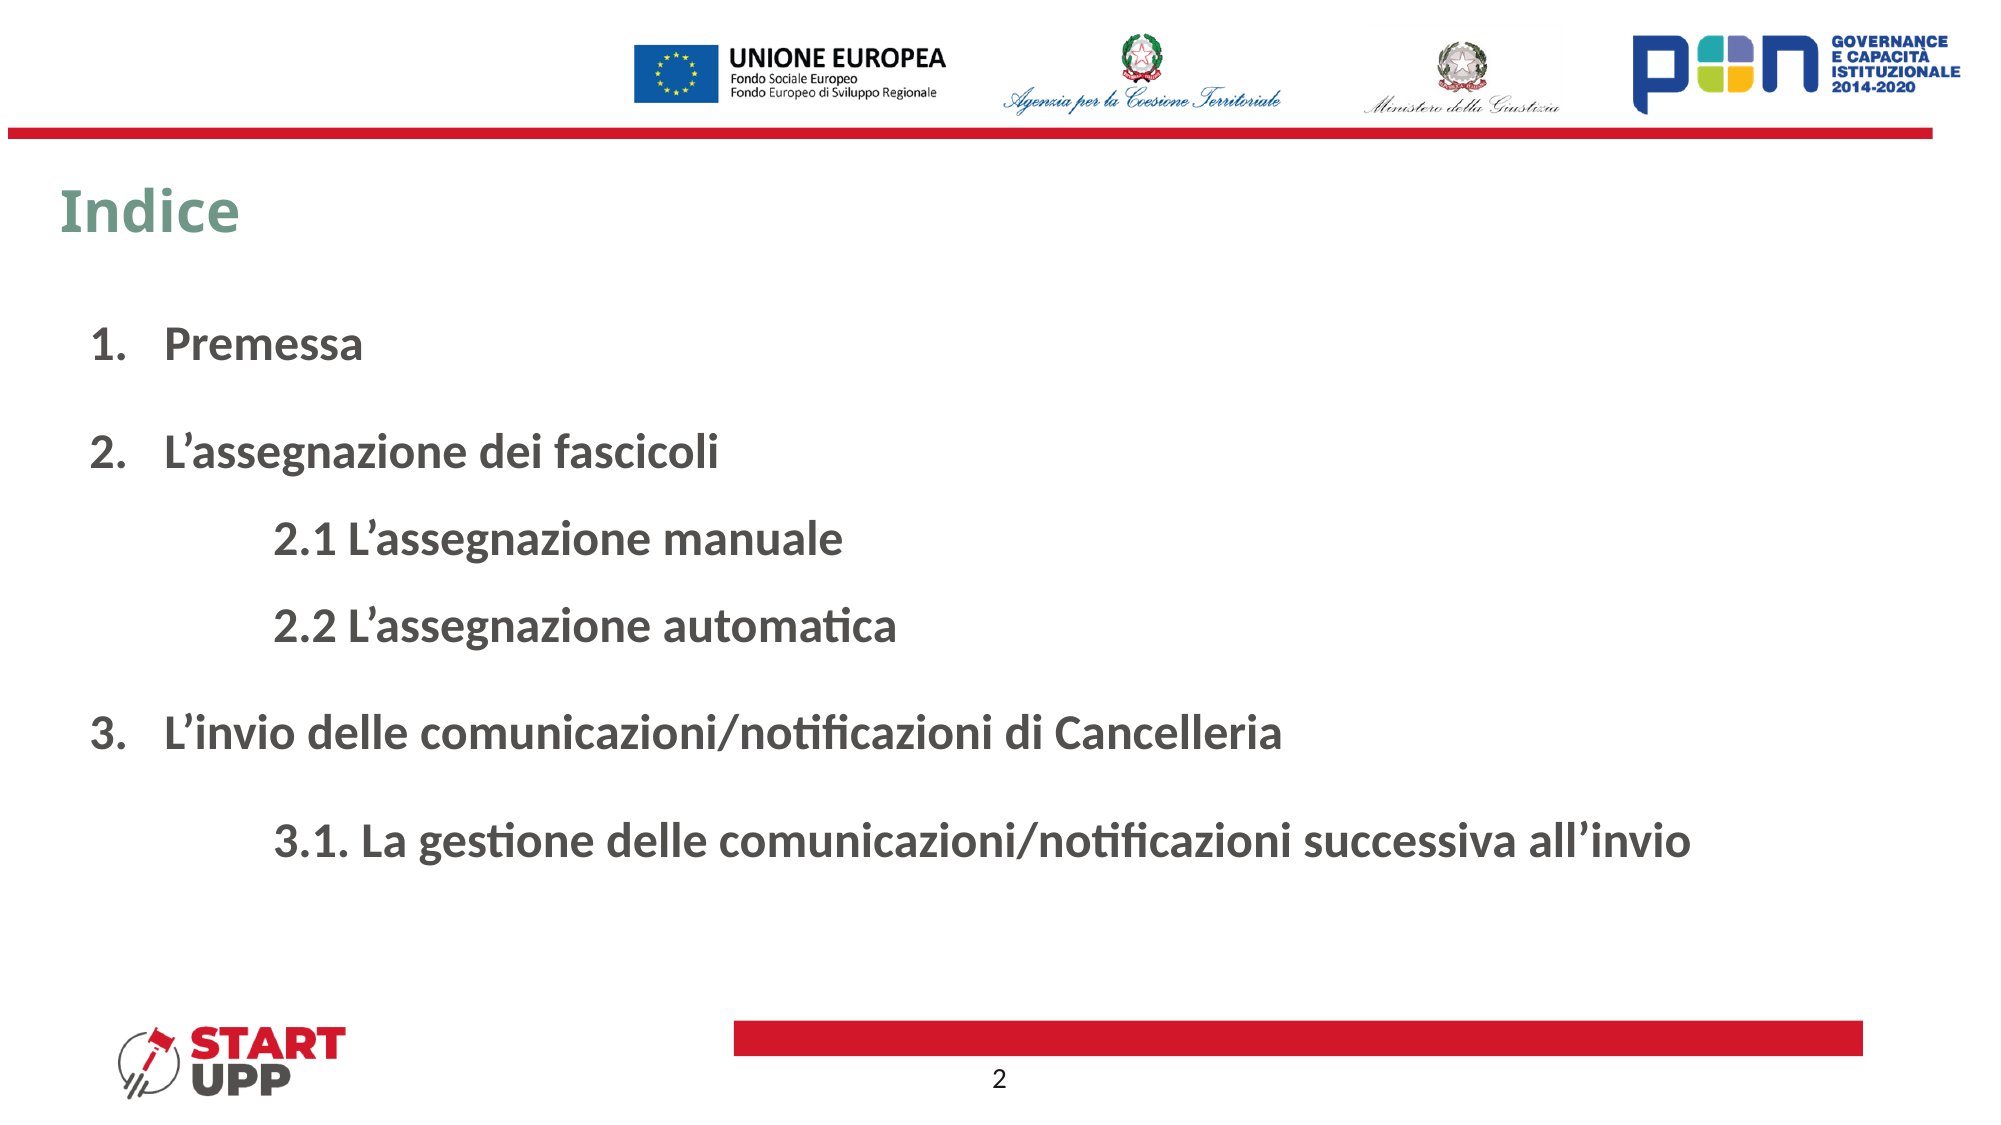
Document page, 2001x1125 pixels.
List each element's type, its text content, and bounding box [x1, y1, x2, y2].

slide_number 2 [971, 1037, 1028, 1115]
title Indice [40, 154, 1939, 281]
text_box Premessa L’assegnazione dei fascicoli 2.1 L’assegnazione manuale 2.2 L’assegnazione automatica L’invio delle comunicazioni/notificazioni di Cancelleria 3.1. La gestione delle comunicazioni/notificazioni successiva all’invio [74, 297, 1748, 875]
picture [612, 24, 1972, 119]
picture [114, 1019, 351, 1103]
